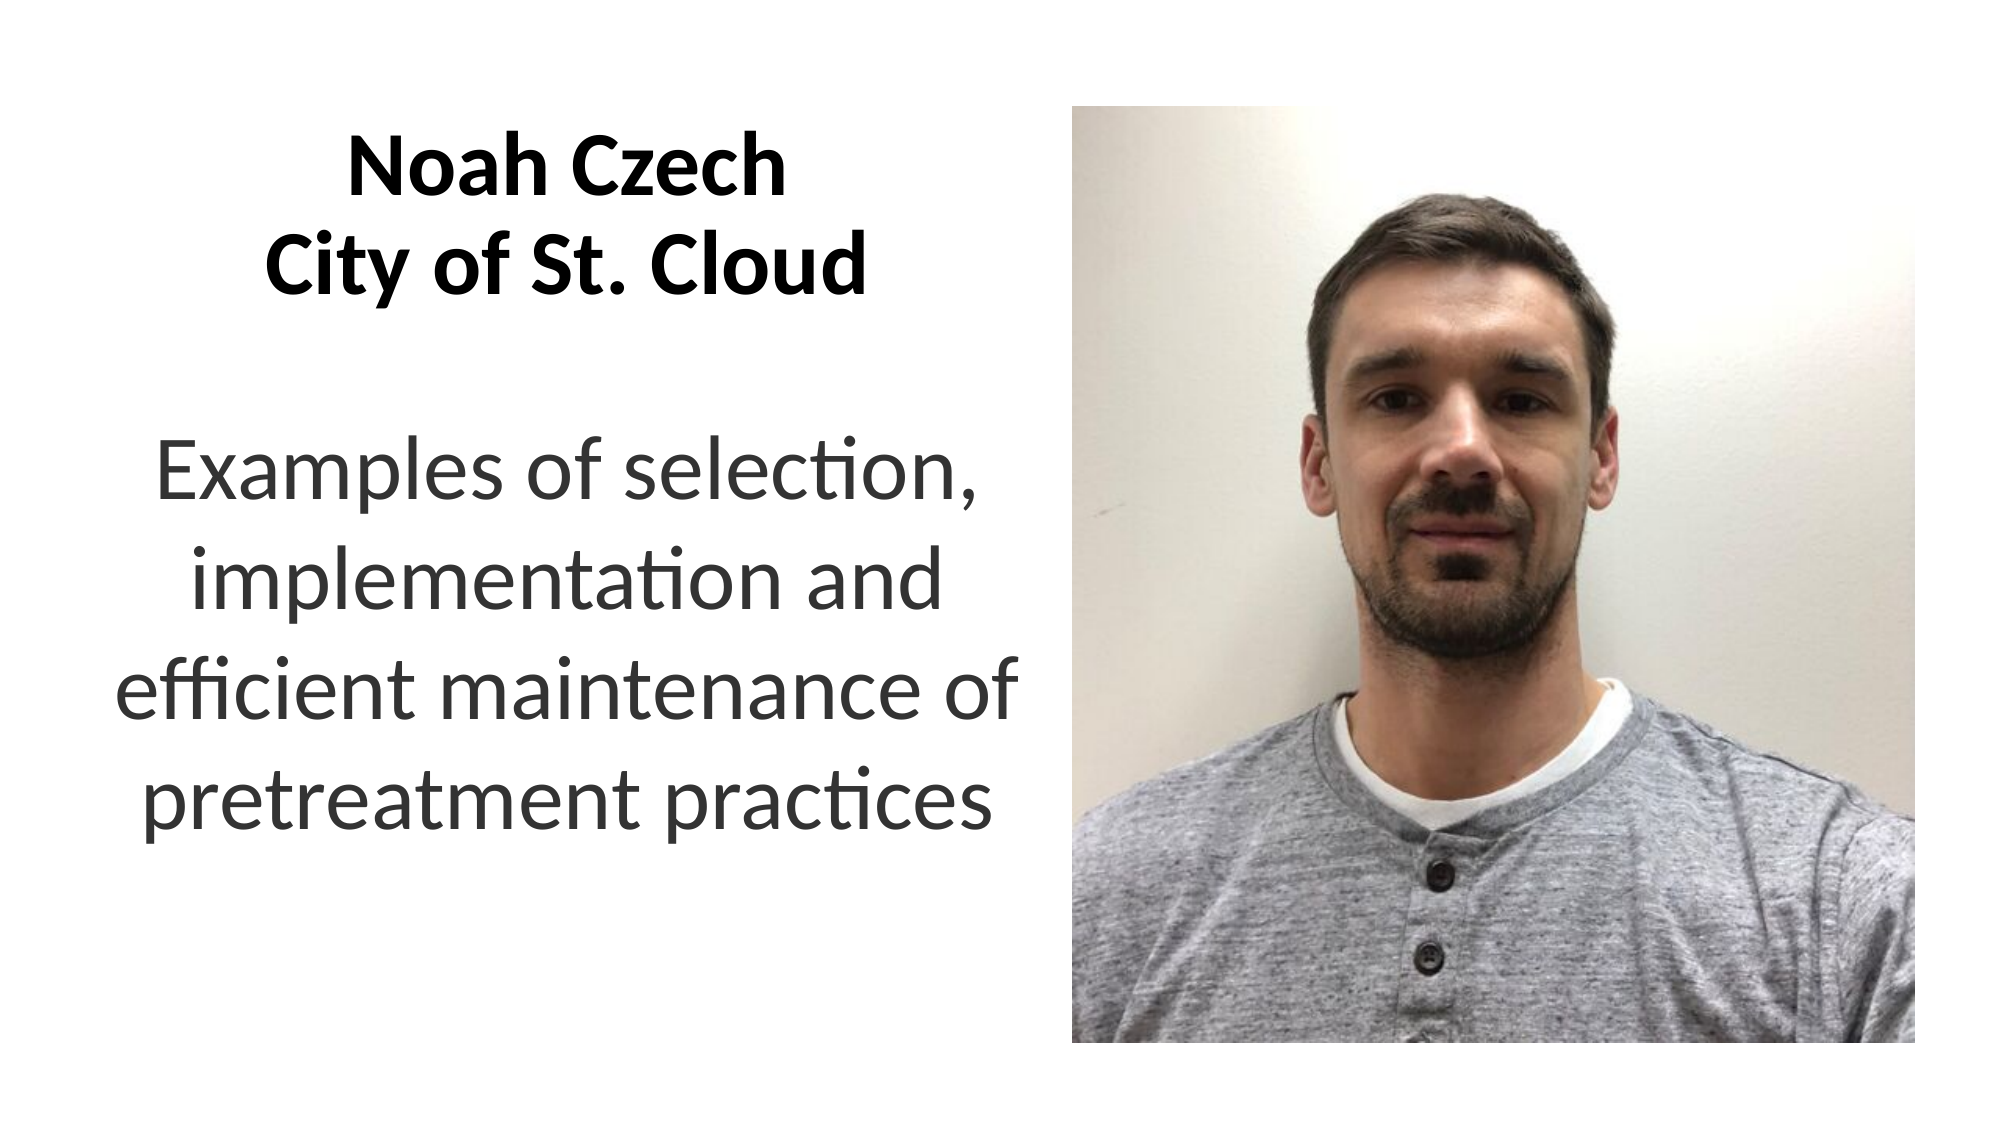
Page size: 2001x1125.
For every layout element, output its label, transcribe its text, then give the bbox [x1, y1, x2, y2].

text_box Examples of selection, implementation and efficient maintenance of pretreatment practices [91, 400, 1045, 856]
title Noah Czech City of St. Cloud [76, 106, 1060, 324]
picture [1072, 106, 1915, 1043]
